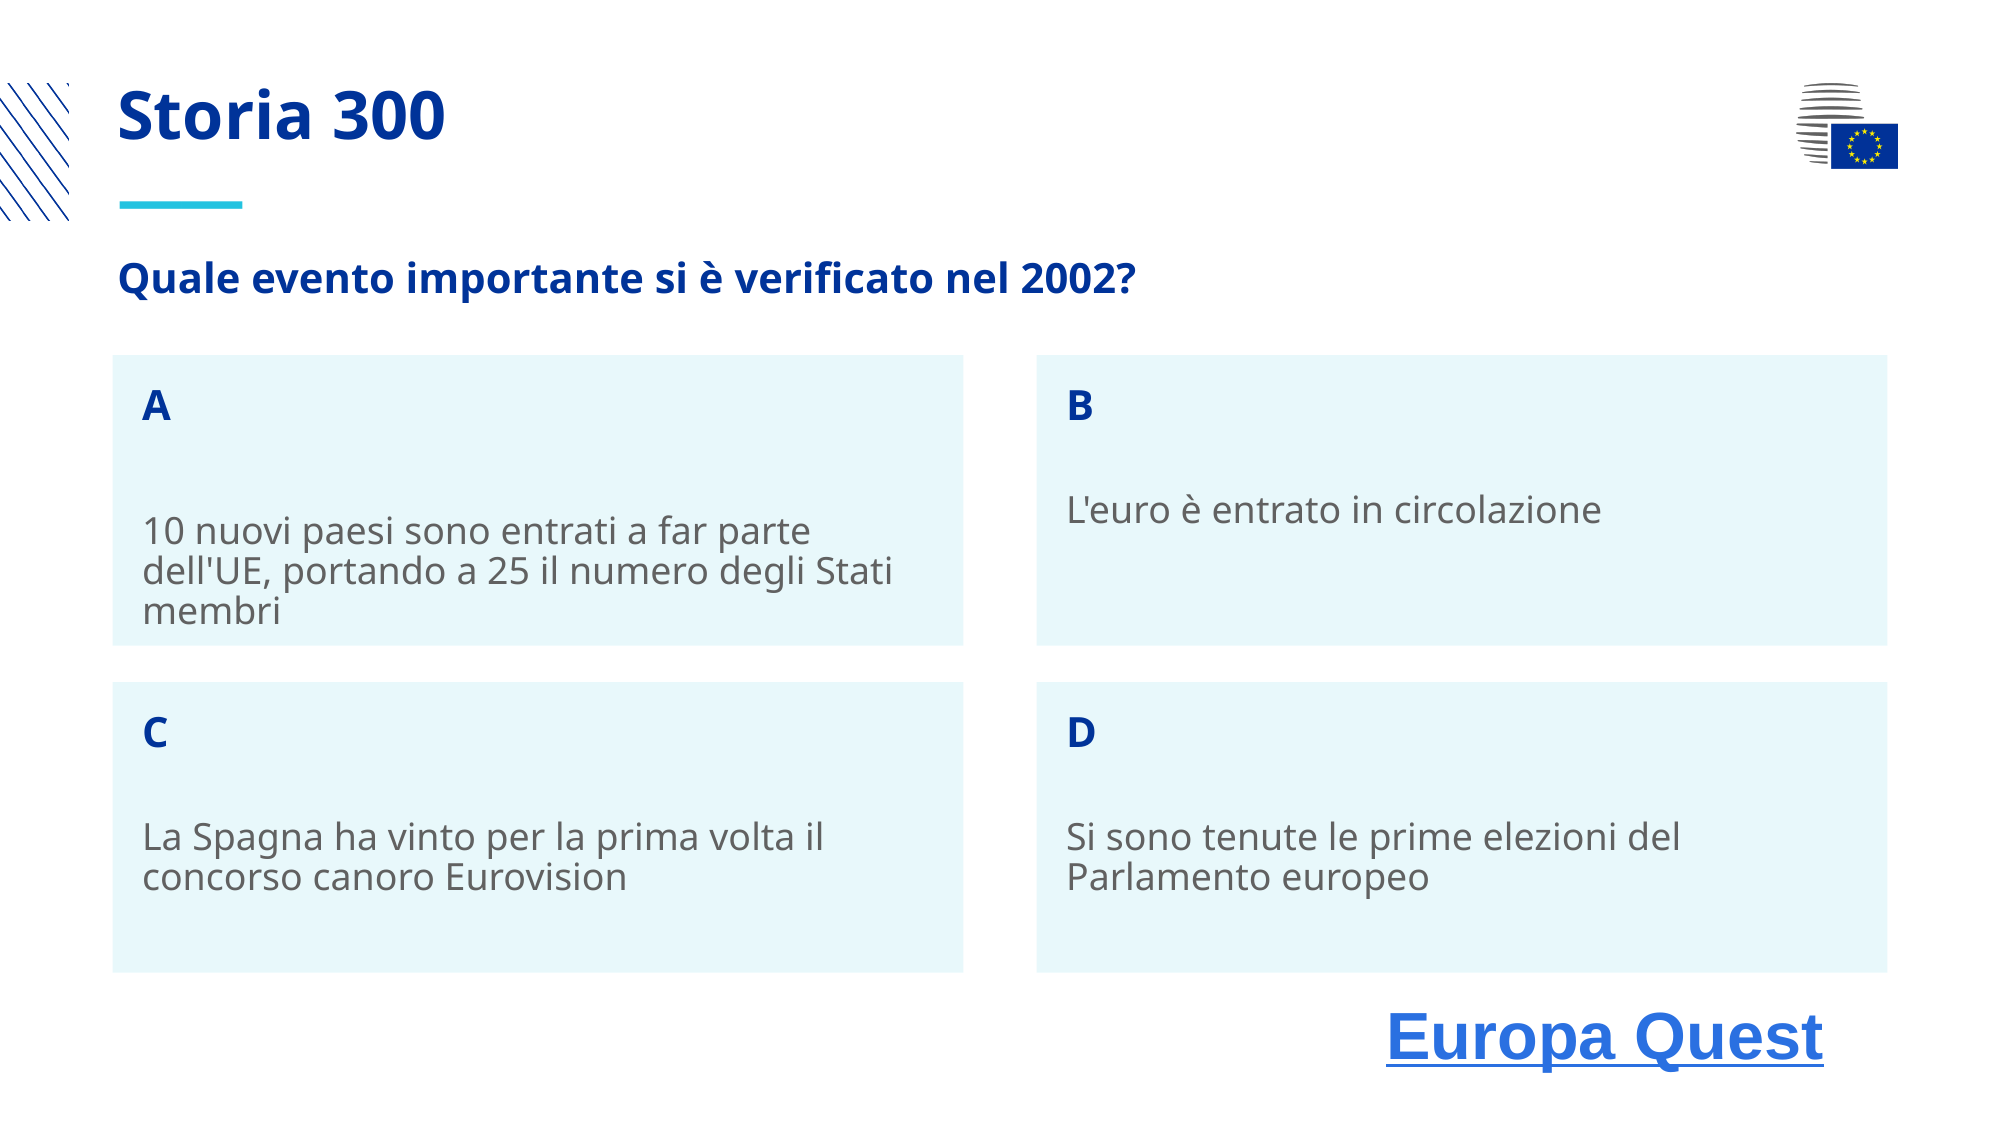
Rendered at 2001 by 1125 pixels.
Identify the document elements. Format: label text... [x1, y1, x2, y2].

picture [1796, 83, 1898, 169]
text_box Europa Quest [1371, 985, 1847, 1097]
list Storia 300 ⸺ Quale evento importante si è verificato nel 2002? [102, 83, 1776, 325]
picture [0, 83, 69, 221]
list D Si sono tenute le prime elezioni del Parlamento europeo [1036, 682, 1888, 973]
list C La Spagna ha vinto per la prima volta il concorso canoro Eurovision [112, 682, 964, 973]
list A 10 nuovi paesi sono entrati a far parte dell'UE, portando a 25 il numero degli Stati membri [112, 355, 964, 646]
list B L'euro è entrato in circolazione [1036, 355, 1888, 646]
